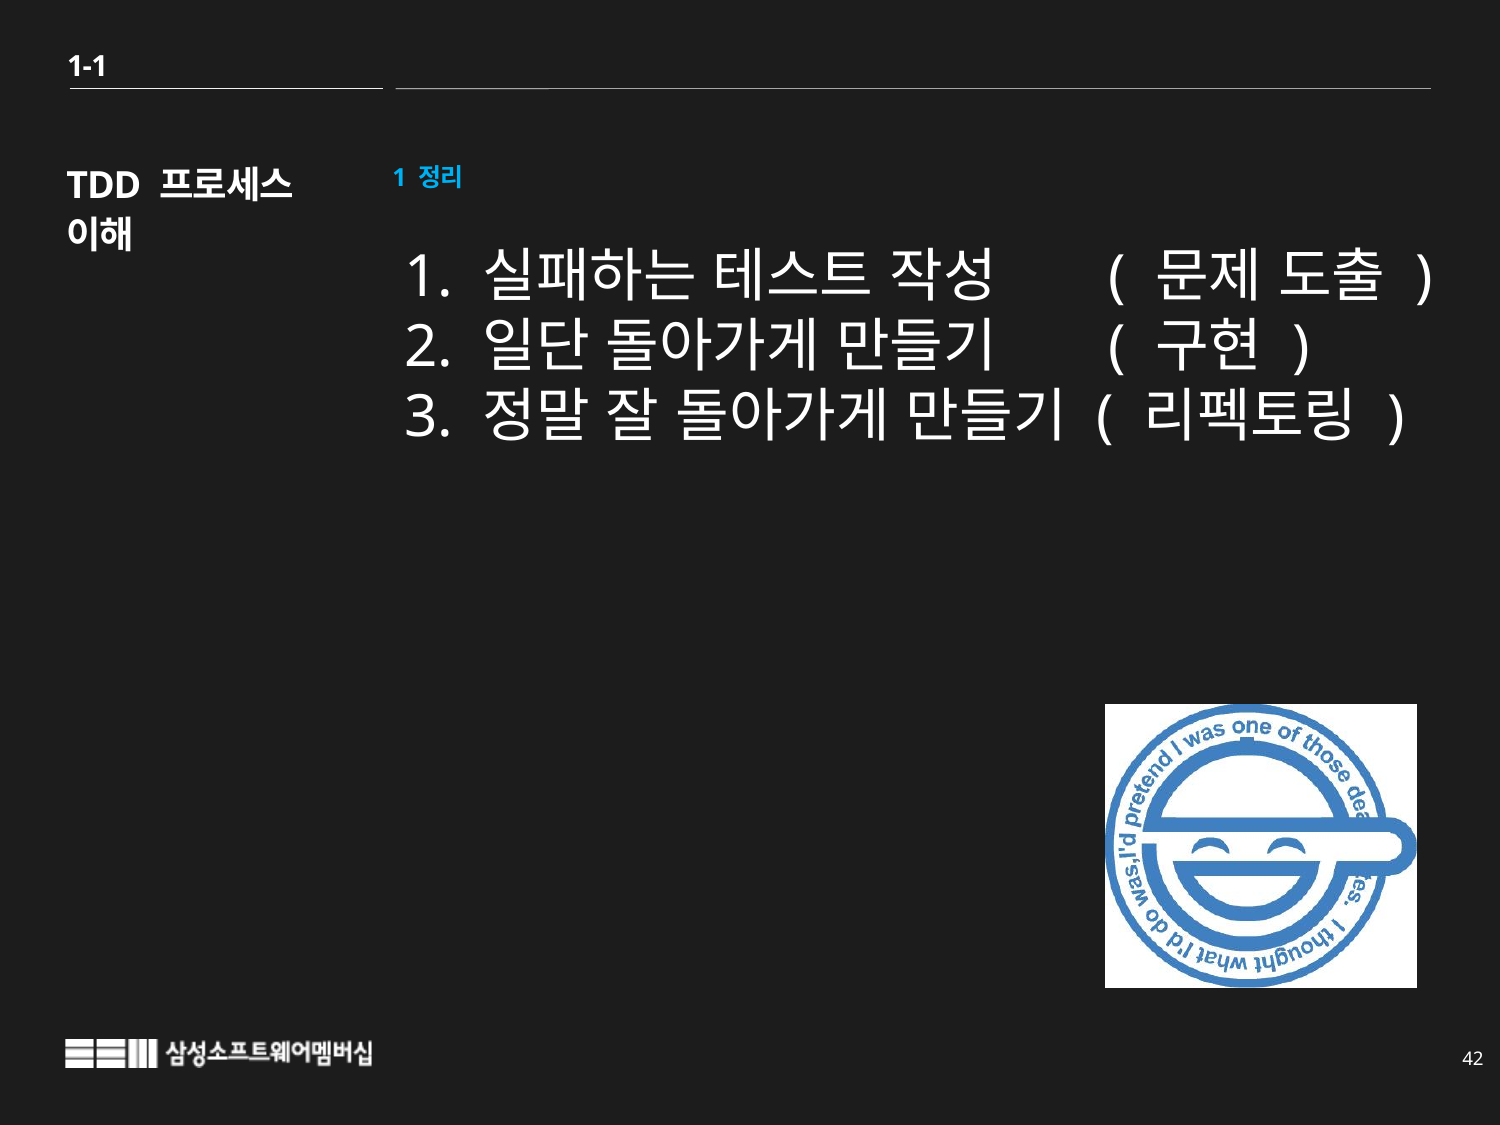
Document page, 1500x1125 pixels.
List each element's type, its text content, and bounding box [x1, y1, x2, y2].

picture [64, 1039, 375, 1068]
text_box 1 정리 [377, 154, 803, 199]
text_box 1-1 [52, 39, 123, 90]
text_box 42 [1377, 1039, 1499, 1080]
text_box 1. 실패하는 테스트 작성 ( 문제 도출 ) 2. 일단 돌아가게 만들기 ( 구현 ) 3. 정말 잘 돌아가게 만들기 ( 리펙토링 ) [390, 231, 1448, 456]
picture [1105, 703, 1418, 988]
text_box TDD 프로세스 이해 [51, 148, 338, 264]
